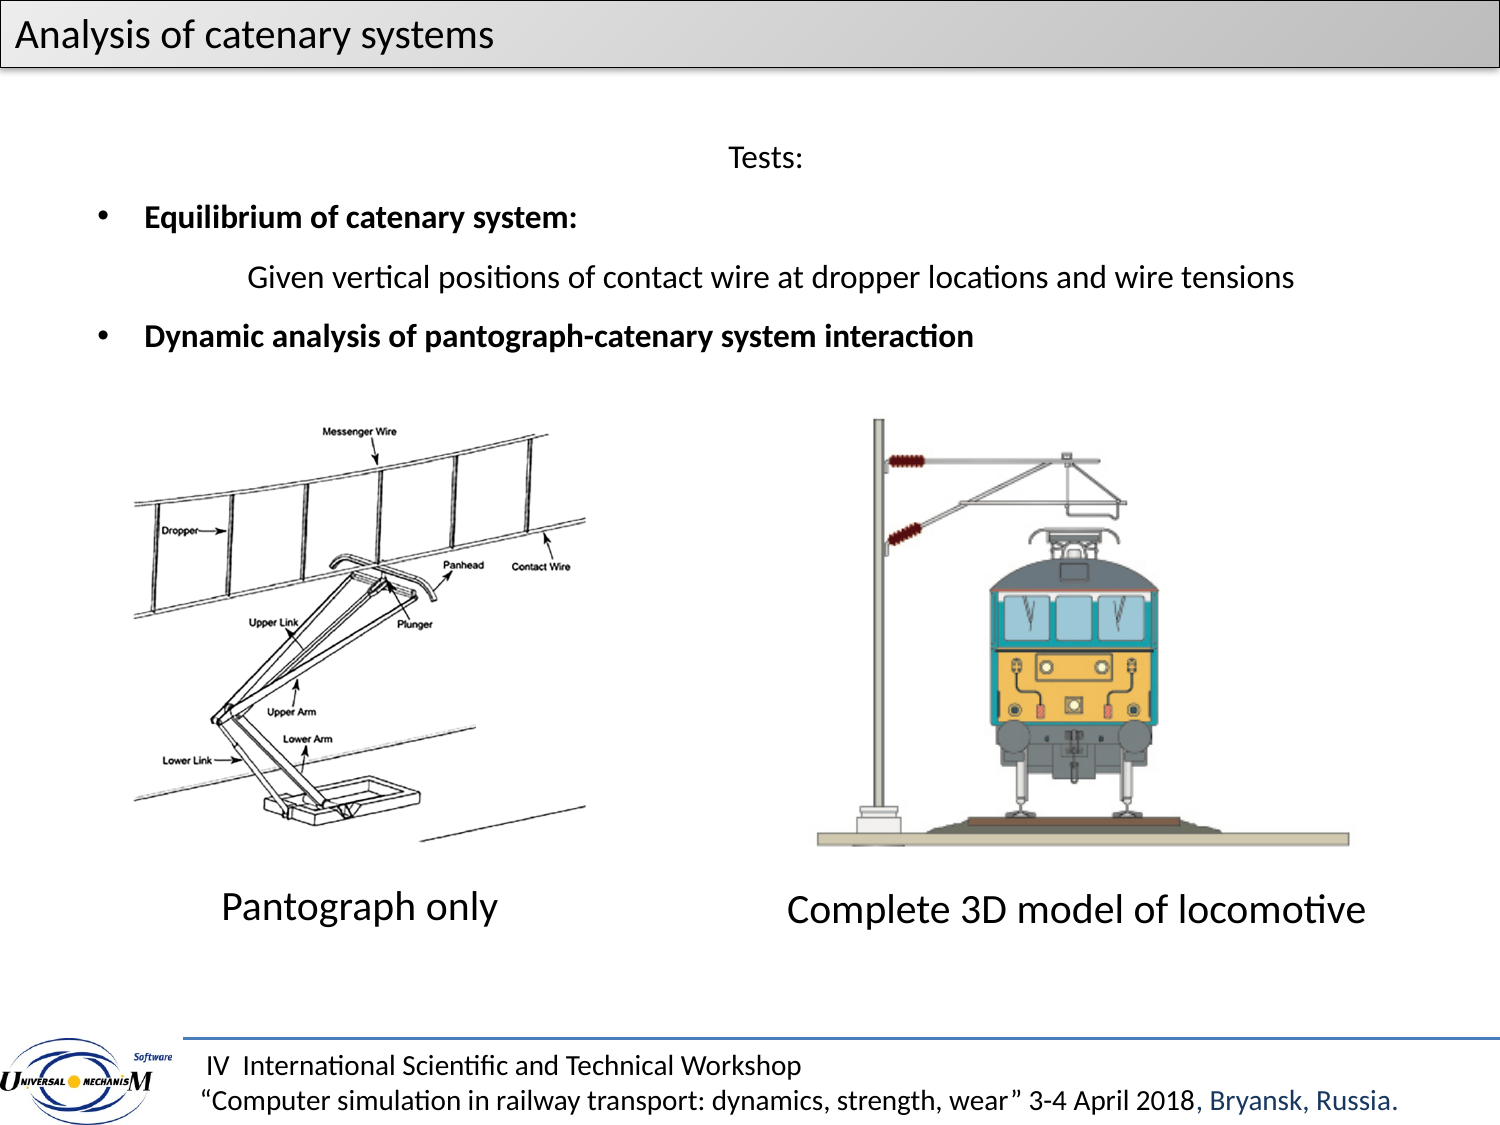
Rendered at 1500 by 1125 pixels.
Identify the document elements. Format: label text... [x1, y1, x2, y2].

text_box Tests: Equilibrium of catenary system: Given vertical positions of contact wire at dropper locations and wire tensions Dynamic analysis of pantograph-catenary system interaction [82, 107, 1450, 422]
text_box Analysis of catenary systems [0, 0, 1500, 68]
picture [0, 1038, 172, 1125]
text_box Complete 3D model of locomotive [719, 849, 1435, 939]
picture [132, 425, 588, 843]
text_box Pantograph only [100, 845, 619, 936]
picture [797, 413, 1356, 850]
